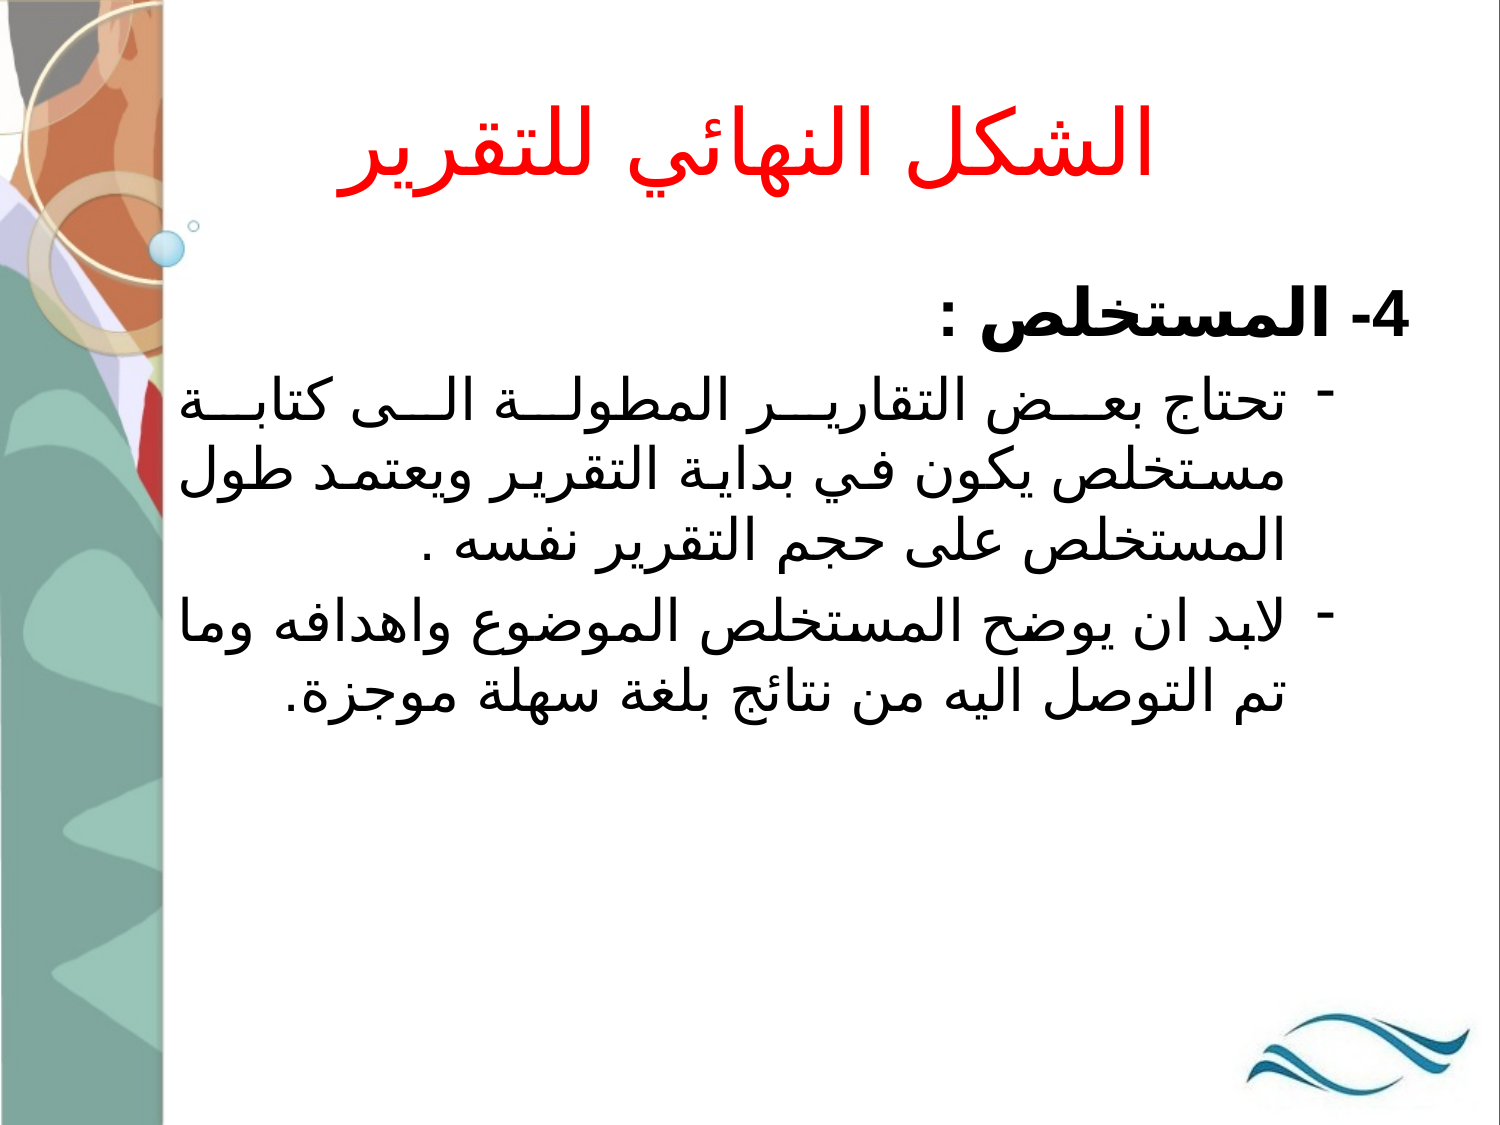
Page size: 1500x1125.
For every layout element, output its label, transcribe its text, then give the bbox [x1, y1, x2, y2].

list 4- المستخلص : تحتاج بعض التقارير المطولة الى كتابة مستخلص يكون في بداية التقرير ويعتمد طول المستخلص على حجم التقرير نفسه . لابد ان يوضح المستخلص الموضوع واهدافه وما تم التوصل اليه من نتائج بلغة سهلة موجزة. [162, 262, 1426, 1006]
title الشكل النهائي للتقرير [74, 44, 1426, 233]
picture [0, 0, 1500, 1125]
